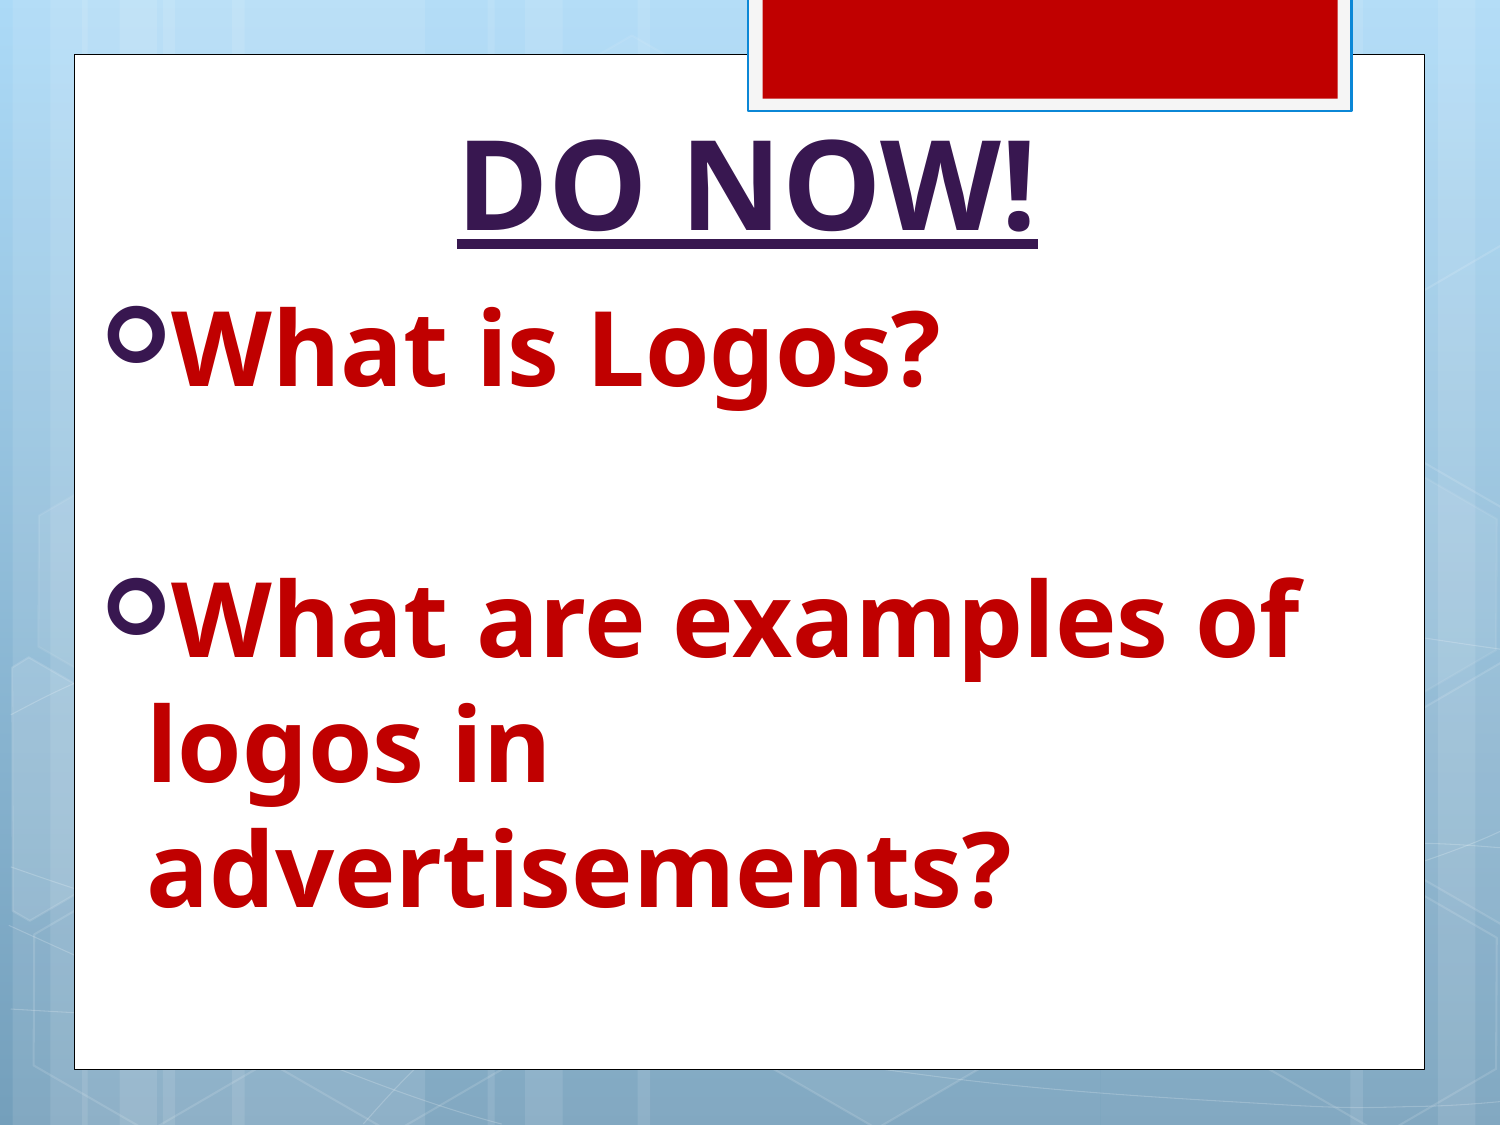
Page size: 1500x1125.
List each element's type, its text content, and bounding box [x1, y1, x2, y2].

title DO NOW! [171, 75, 1324, 263]
list What is Logos? What are examples of logos in advertisements? [75, 275, 1425, 957]
